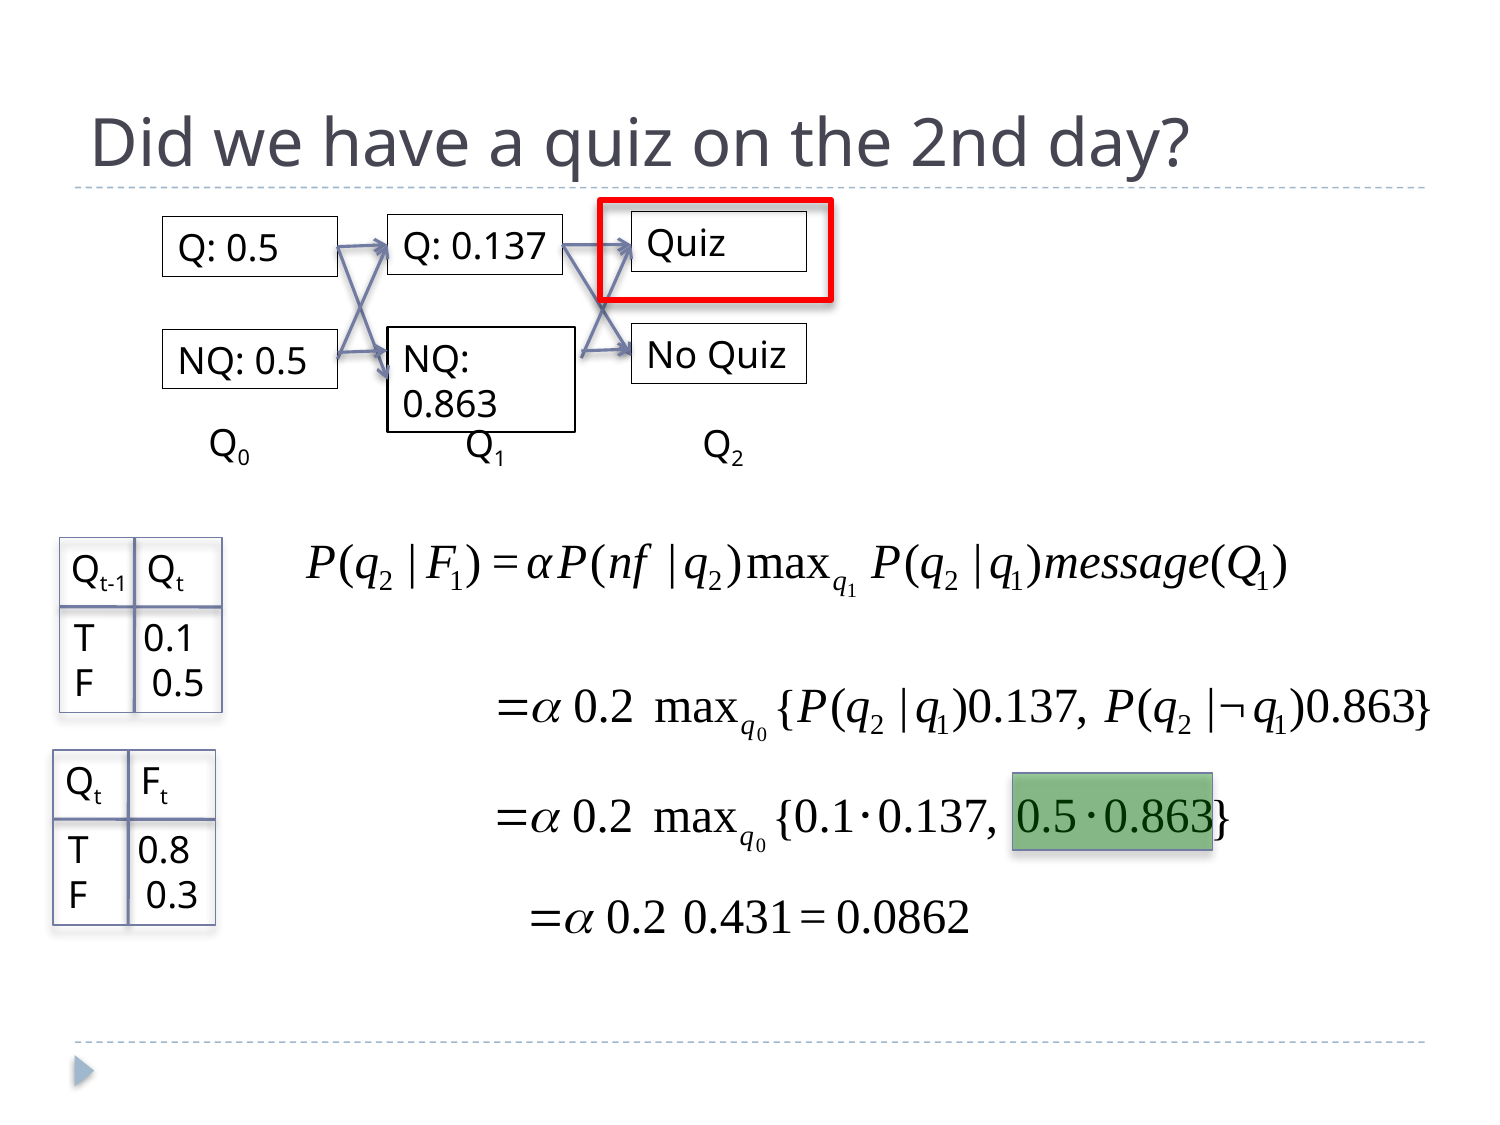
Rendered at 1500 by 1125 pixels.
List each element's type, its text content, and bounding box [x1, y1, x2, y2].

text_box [55, 537, 388, 713]
text_box No Quiz [631, 323, 807, 384]
text_box [599, 199, 832, 301]
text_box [562, 245, 581, 357]
text_box Q: 0.5 [162, 216, 338, 277]
text_box NQ: 0.863 [387, 327, 575, 433]
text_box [337, 245, 388, 350]
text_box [581, 244, 632, 348]
text_box [1012, 772, 1213, 787]
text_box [581, 348, 632, 352]
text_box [49, 749, 216, 926]
text_box Q1 [449, 412, 569, 479]
text_box Q0 [193, 411, 375, 478]
title Did we have a quiz on the 2nd day? [75, 24, 1425, 188]
text_box NQ: 0.5 [162, 329, 338, 389]
text_box Q: 0.137 [387, 214, 563, 275]
text_box Q2 [687, 412, 807, 479]
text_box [520, 896, 974, 938]
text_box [487, 676, 1440, 748]
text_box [486, 787, 1238, 858]
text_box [297, 537, 1294, 604]
